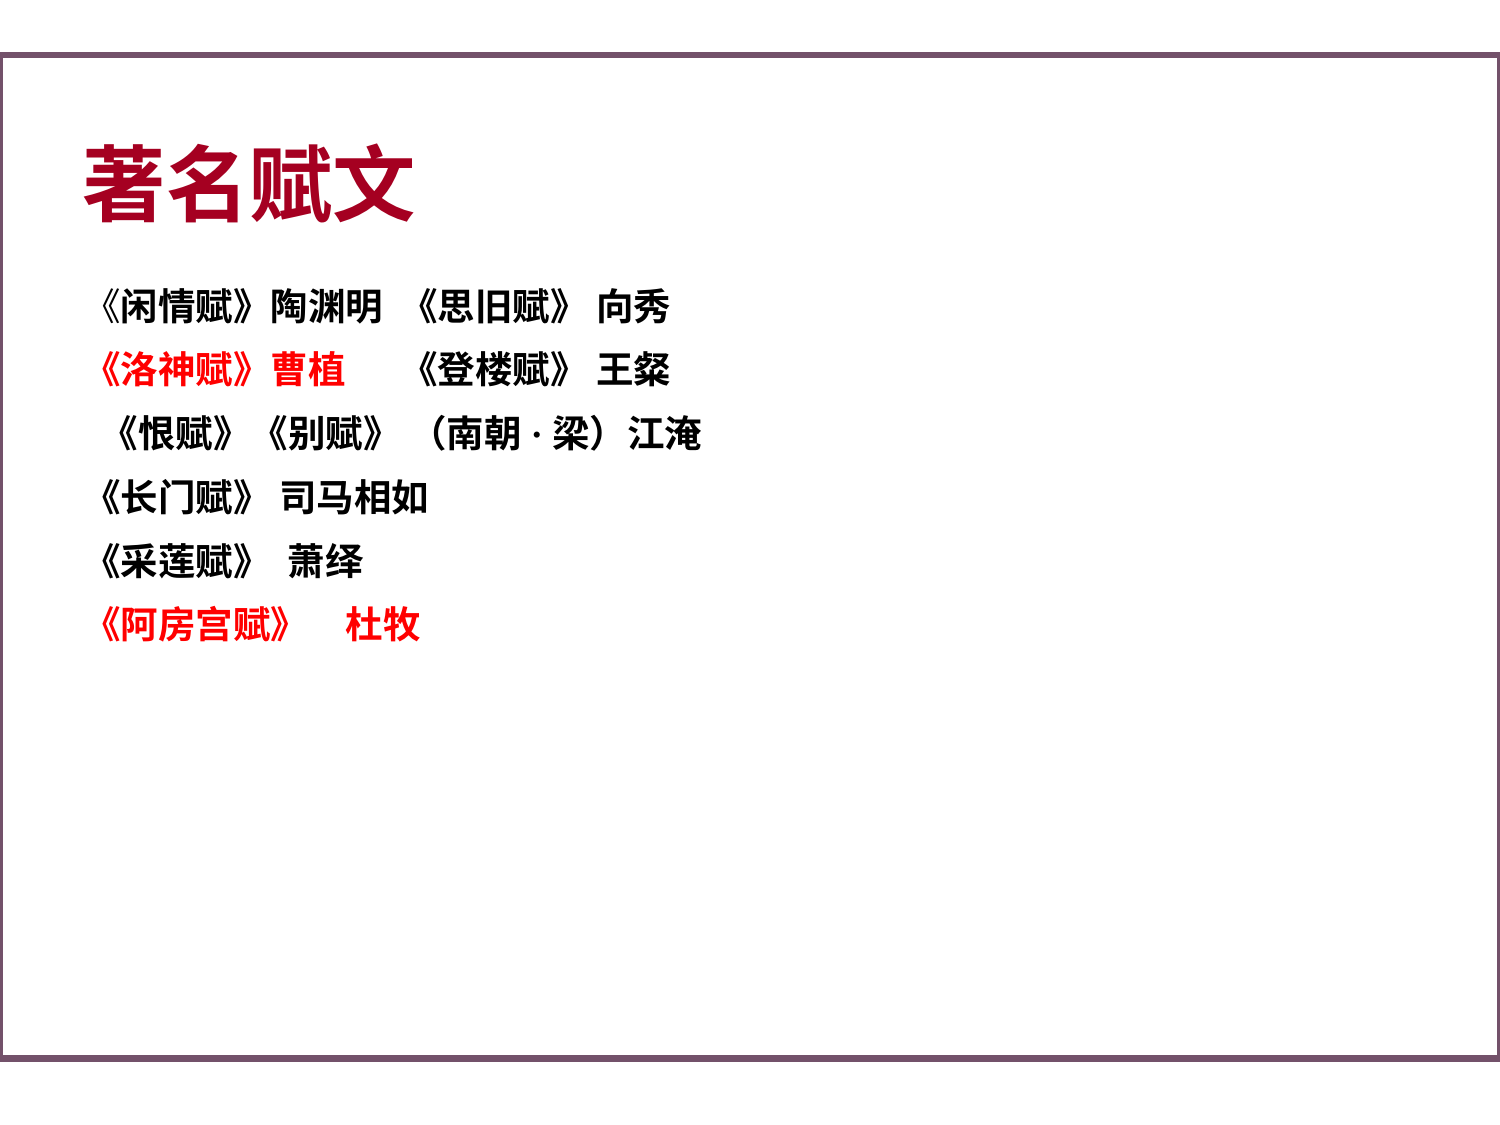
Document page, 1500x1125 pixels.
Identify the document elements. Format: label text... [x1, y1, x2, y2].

text_box 著名赋文 [67, 125, 568, 240]
text_box 《闲情赋》陶渊明 《思旧赋》 向秀 《洛神赋》曹植 《登楼赋》 王粲 《恨赋》《别赋》 （南朝·梁）江淹 《长门赋》 司马相如 《采莲赋》 萧绎 《阿房宫赋》 杜牧 [68, 275, 1381, 654]
text_box [0, 54, 1500, 1059]
